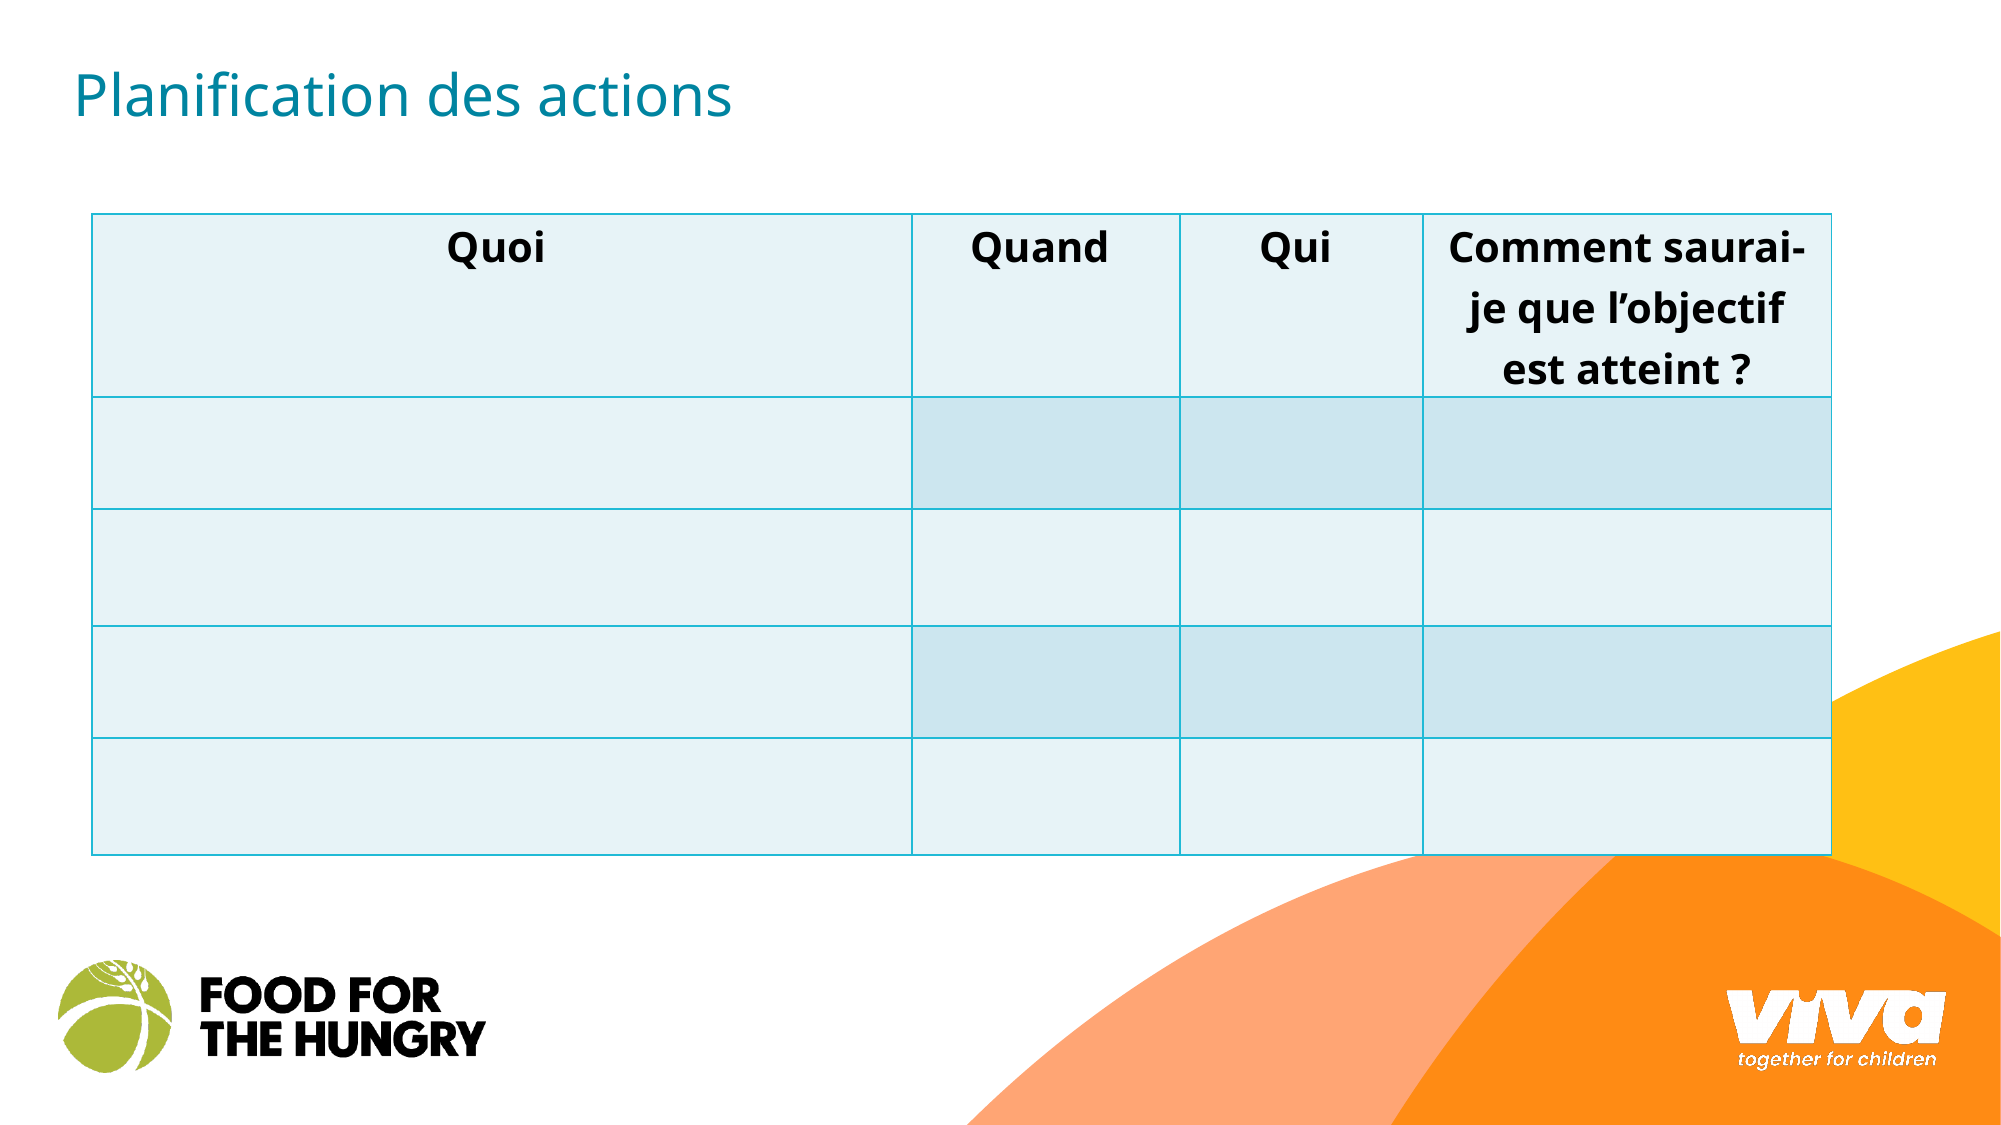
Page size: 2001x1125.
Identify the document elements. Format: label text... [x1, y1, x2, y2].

table_cell [913, 510, 1179, 625]
table_cell [93, 510, 911, 625]
table_cell [913, 739, 1179, 854]
list Planification des actions [59, 59, 1942, 272]
table_cell [1424, 398, 1831, 508]
table_cell [1424, 510, 1831, 625]
table_cell [93, 627, 911, 737]
table_cell [1181, 739, 1422, 854]
picture [58, 960, 486, 1073]
table_cell [93, 739, 911, 854]
table_cell [1424, 627, 1831, 737]
table_cell [1424, 739, 1831, 854]
table_header Quoi [93, 215, 911, 396]
table_cell [913, 627, 1179, 737]
table_header Qui [1181, 215, 1422, 396]
picture [1672, 936, 2000, 1125]
table_cell [913, 398, 1179, 508]
table_header Quand [913, 215, 1179, 396]
table_cell [1181, 510, 1422, 625]
table_header Comment saurai-je que l’objectif est atteint ? [1424, 215, 1831, 396]
table_cell [1181, 627, 1422, 737]
table_cell [93, 398, 911, 508]
table_cell [1181, 398, 1422, 508]
